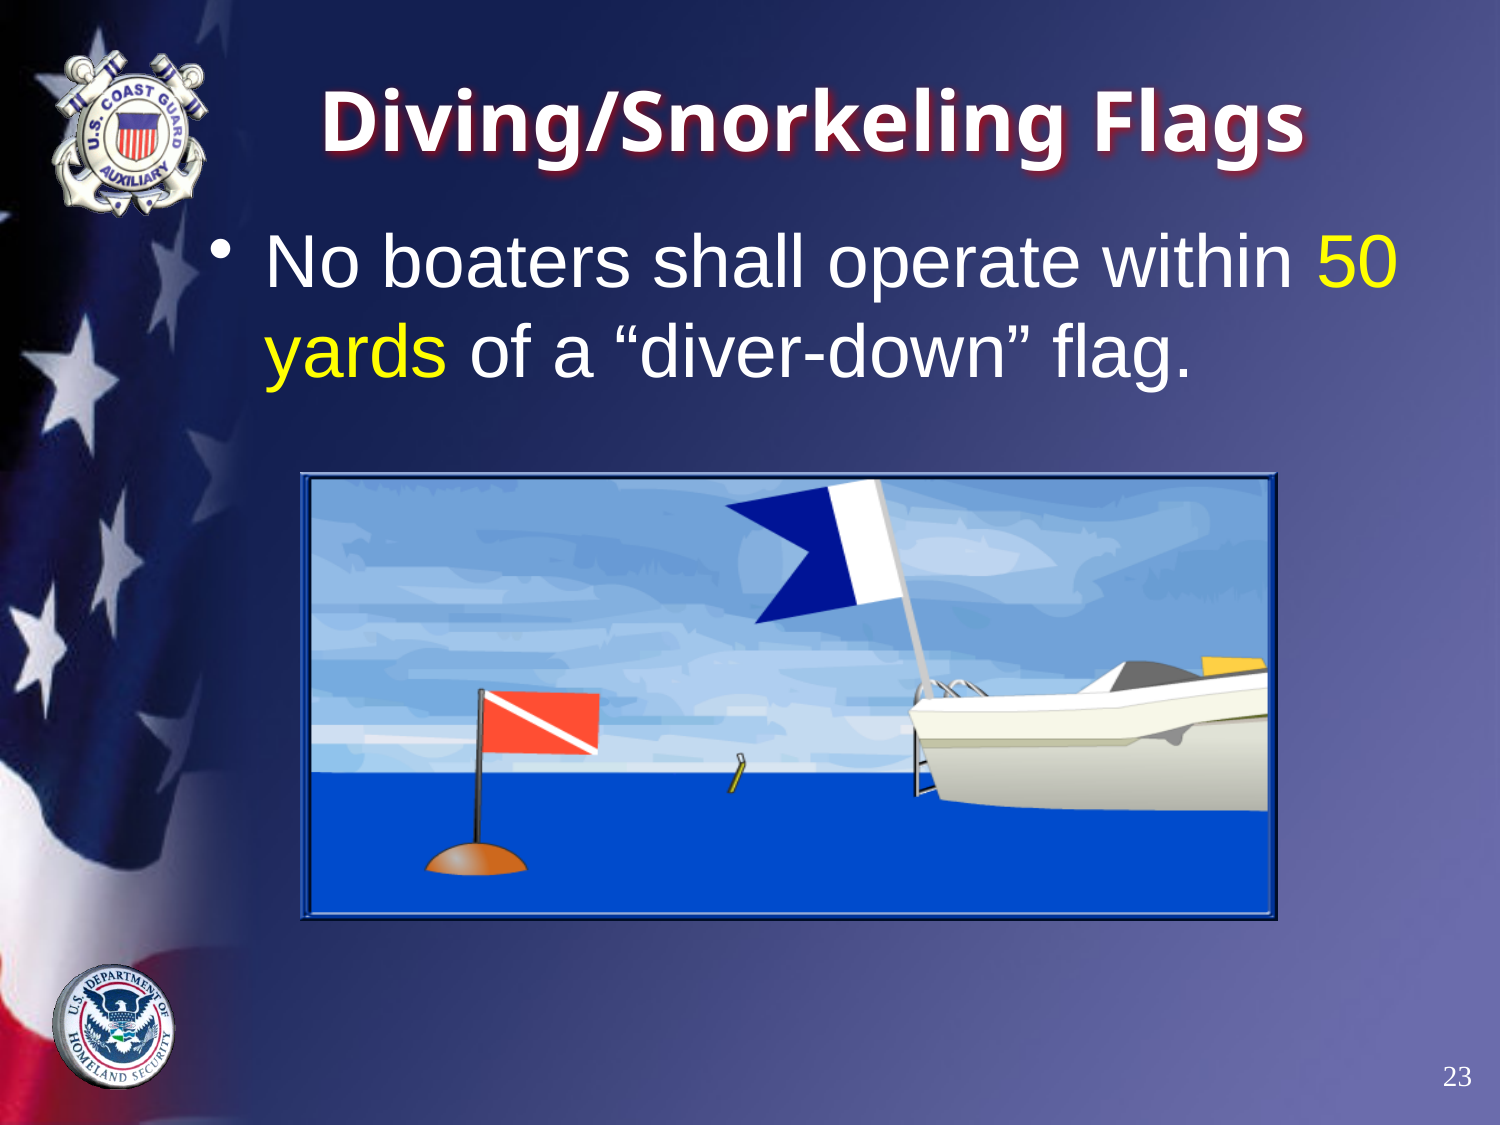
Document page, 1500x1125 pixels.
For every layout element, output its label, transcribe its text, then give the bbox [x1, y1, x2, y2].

list No boaters shall operate within 50 yards of a “diver-down” flag. [193, 224, 1455, 618]
slide_number 23 [1175, 1050, 1488, 1125]
title Diving/Snorkeling Flags [174, 24, 1450, 212]
picture [0, 0, 1500, 1125]
